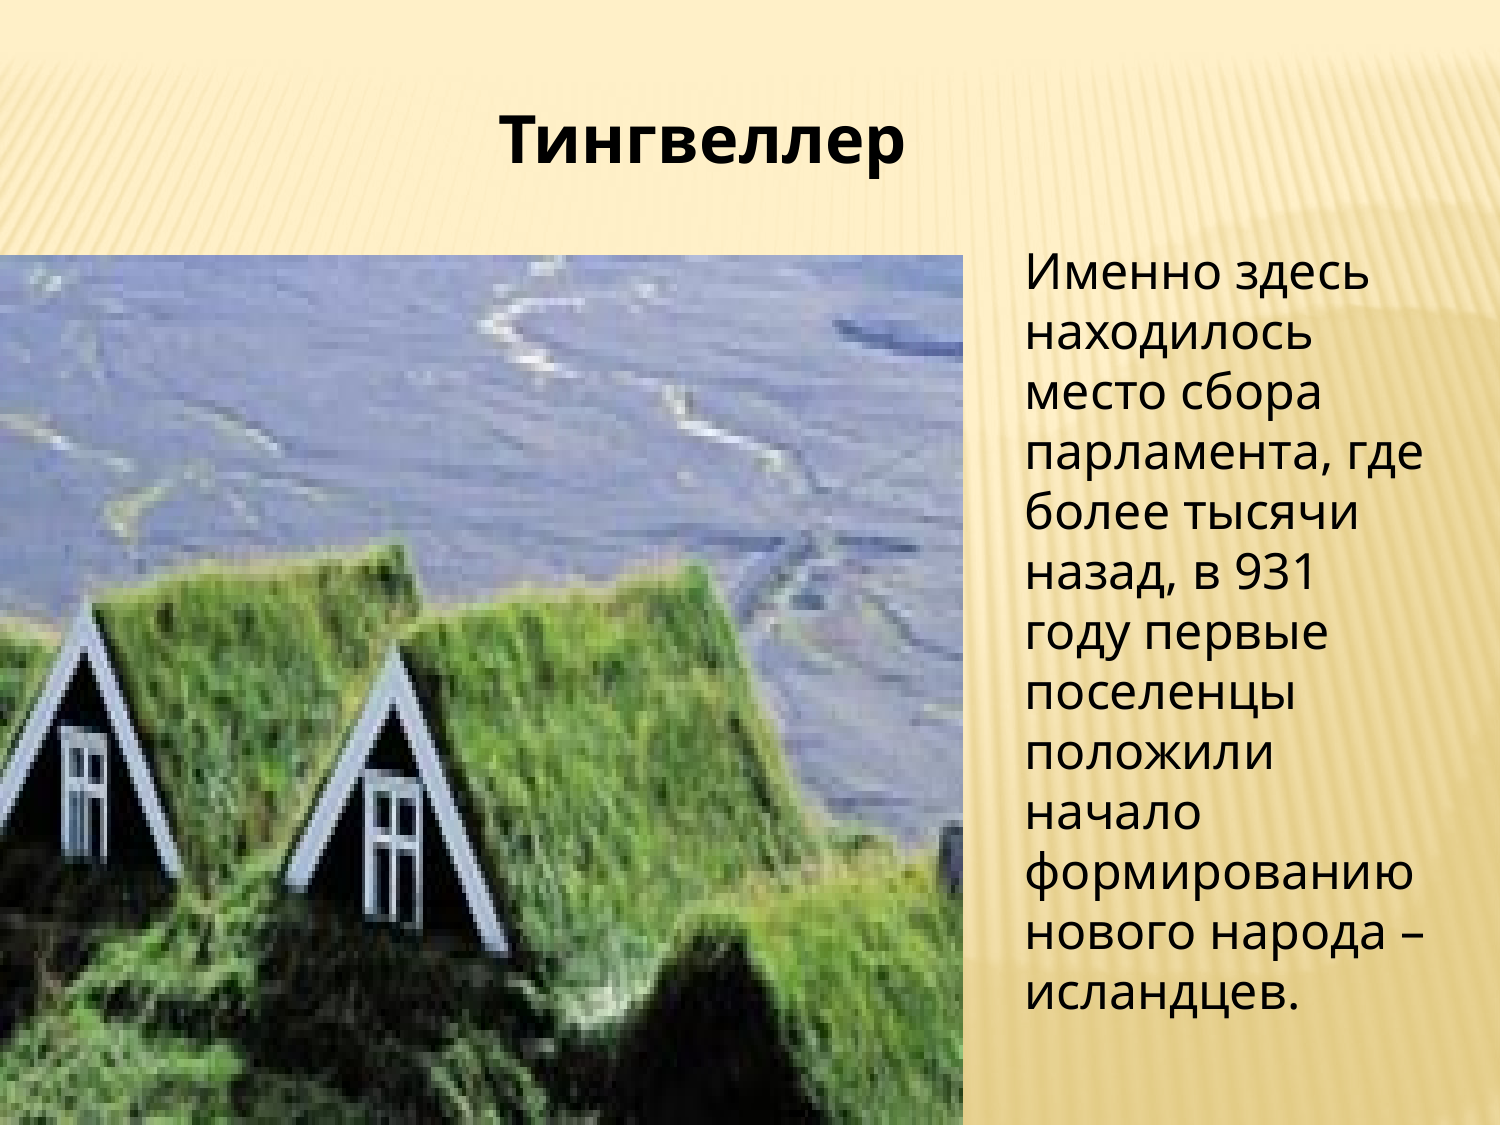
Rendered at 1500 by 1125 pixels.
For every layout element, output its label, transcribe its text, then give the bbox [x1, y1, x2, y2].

text_box Тингвеллер [289, 89, 1117, 185]
picture [0, 254, 963, 1125]
text_box Именно здесь находилось место сбора парламента, где более тысячи назад, в 931 году первые поселенцы положили начало формированию нового народа – исландцев. [1009, 231, 1447, 1027]
